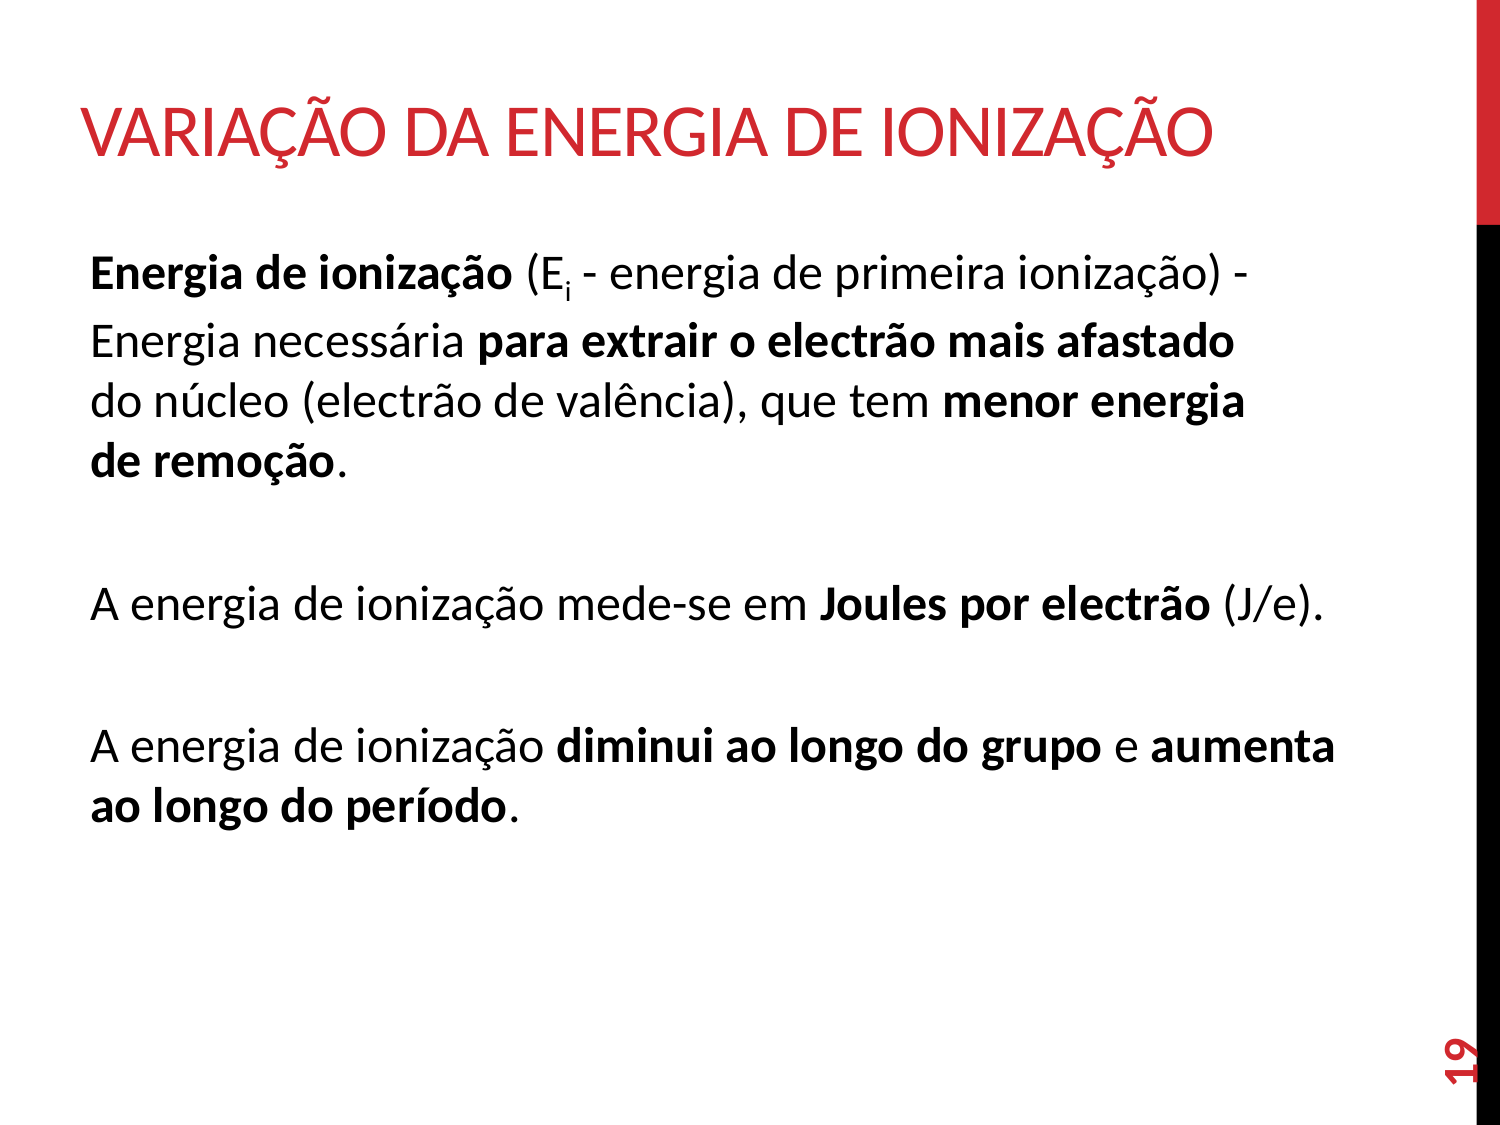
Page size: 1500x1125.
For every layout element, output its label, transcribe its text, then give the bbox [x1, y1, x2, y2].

list Energia de ionização (Ei - energia de primeira ionização) - Energia necessária para extrair o electrão mais afastado do núcleo (electrão de valência), que tem menor energia de remoção. A energia de ionização mede-se em Joules por electrão (J/e). A energia de ionização diminui ao longo do grupo e aumenta ao longo do período. [75, 231, 1400, 1005]
title Variação da Energia de ionização [64, 7, 1483, 179]
slide_number 19 [1427, 887, 1488, 1104]
